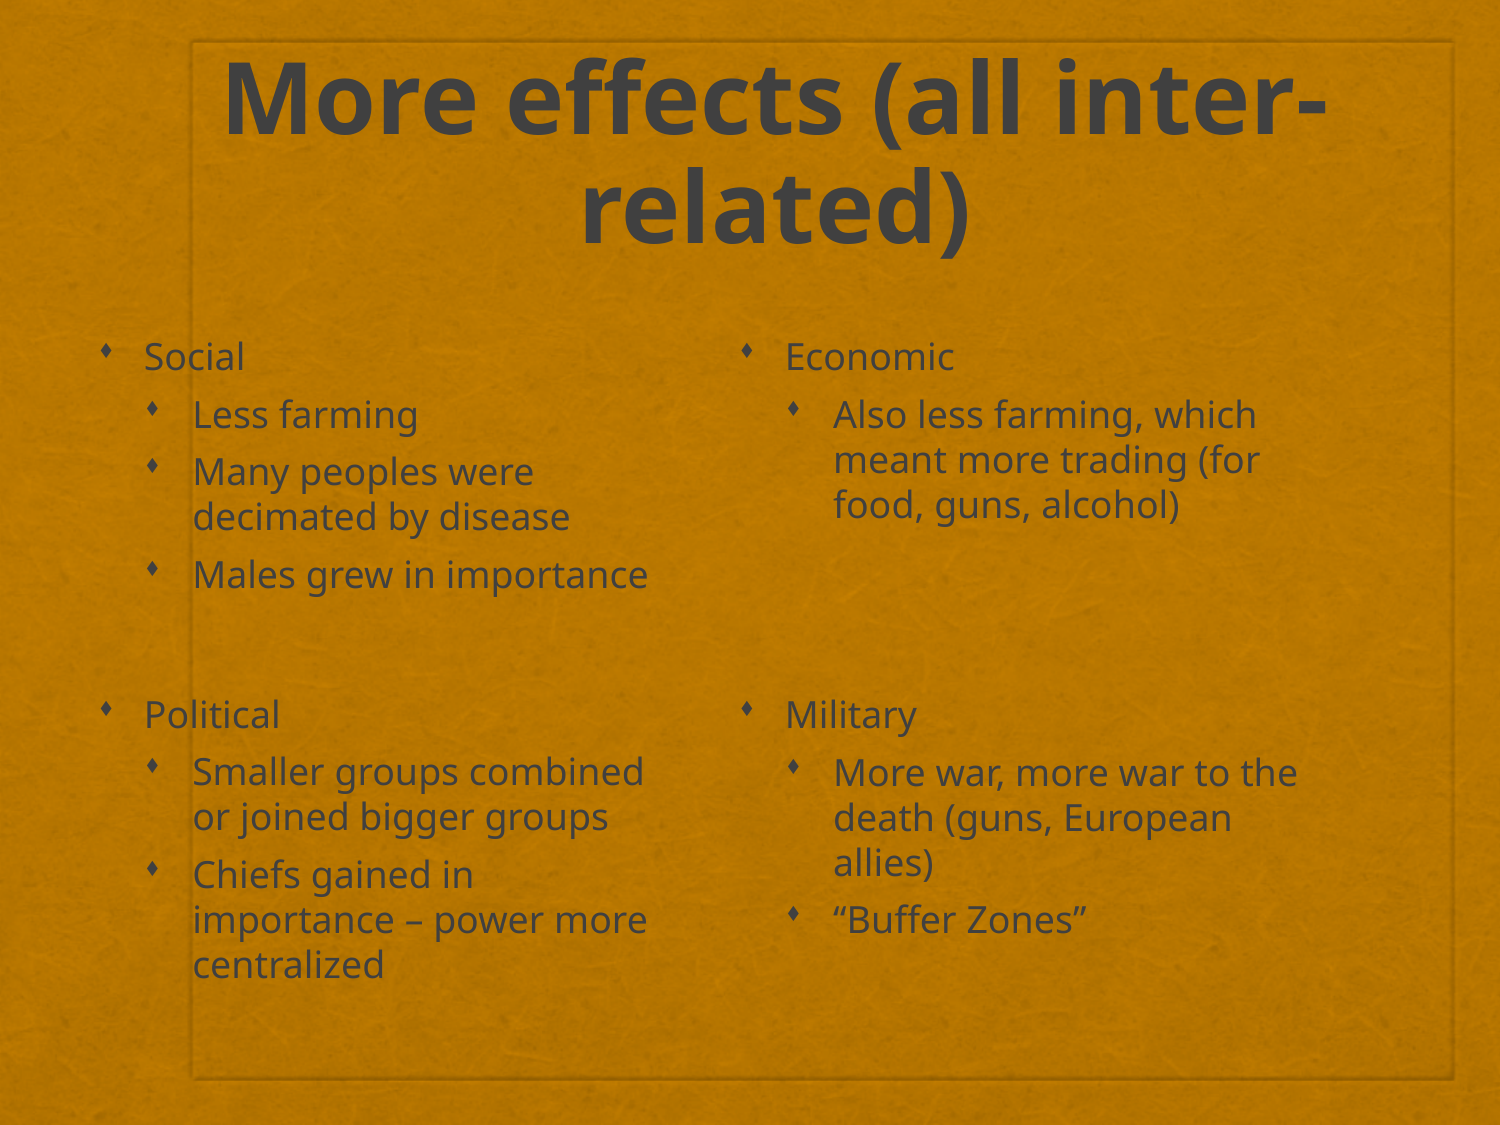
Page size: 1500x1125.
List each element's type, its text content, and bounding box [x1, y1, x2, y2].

list Social Less farming Many peoples were decimated by disease Males grew in importance [82, 325, 683, 649]
title More effects (all inter-related) [178, 45, 1372, 265]
list Military More war, more war to the death (guns, European allies) “Buffer Zones” [723, 683, 1324, 1007]
list Economic Also less farming, which meant more trading (for food, guns, alcohol) [723, 325, 1324, 649]
list Political Smaller groups combined or joined bigger groups Chiefs gained in importance – power more centralized [82, 683, 683, 1006]
